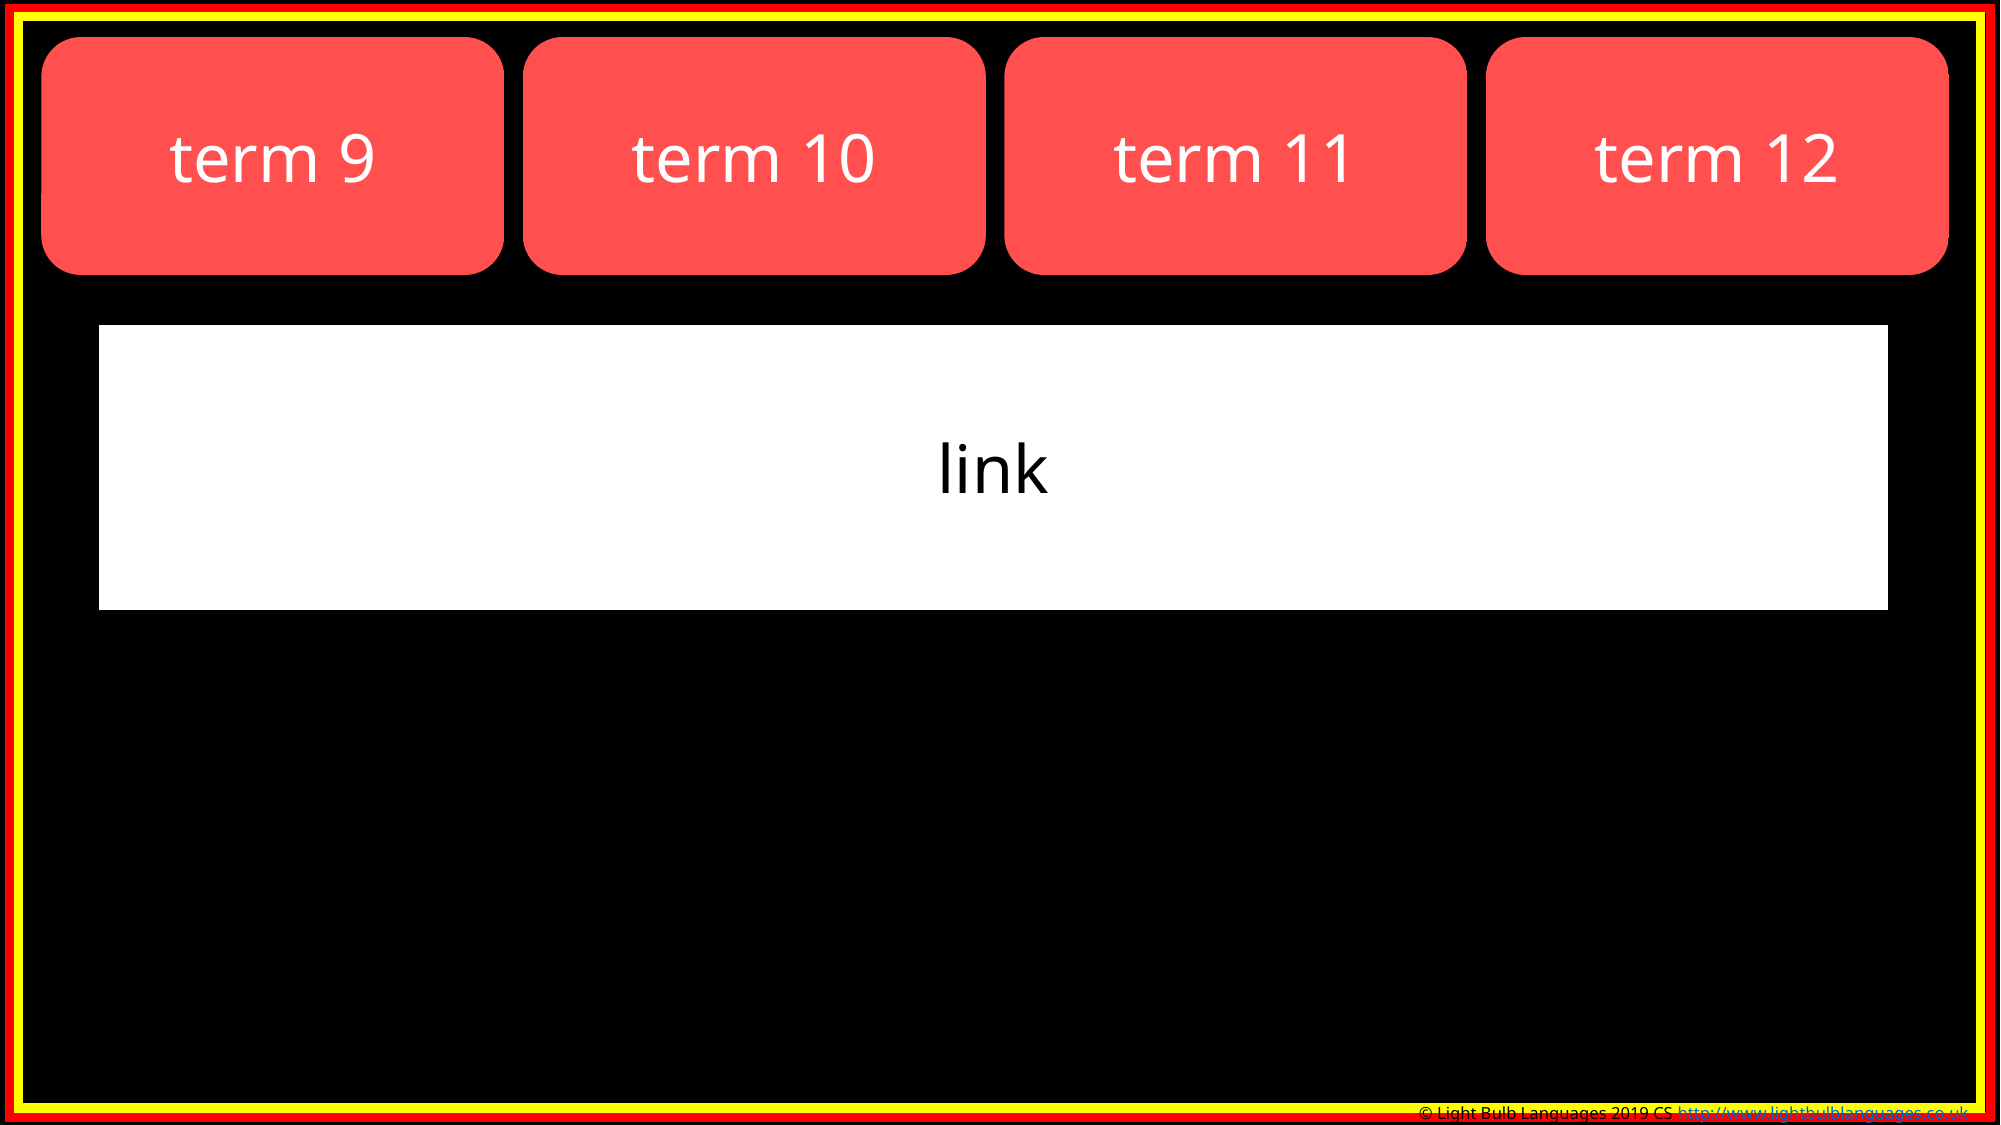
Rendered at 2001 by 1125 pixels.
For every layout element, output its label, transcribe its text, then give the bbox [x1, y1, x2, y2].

text_box [9, 8, 1992, 1118]
text_box term 11 [1003, 35, 1469, 277]
text_box term 10 [521, 35, 987, 277]
text_box term 12 [1484, 35, 1950, 277]
text_box © Light Bulb Languages 2019 CS http://www.lightbulblanguages.co.uk [1404, 1095, 2000, 1125]
text_box [17, 15, 1982, 1109]
text_box link [99, 325, 1888, 610]
text_box [0, 0, 2000, 1125]
text_box term 9 [40, 35, 506, 277]
